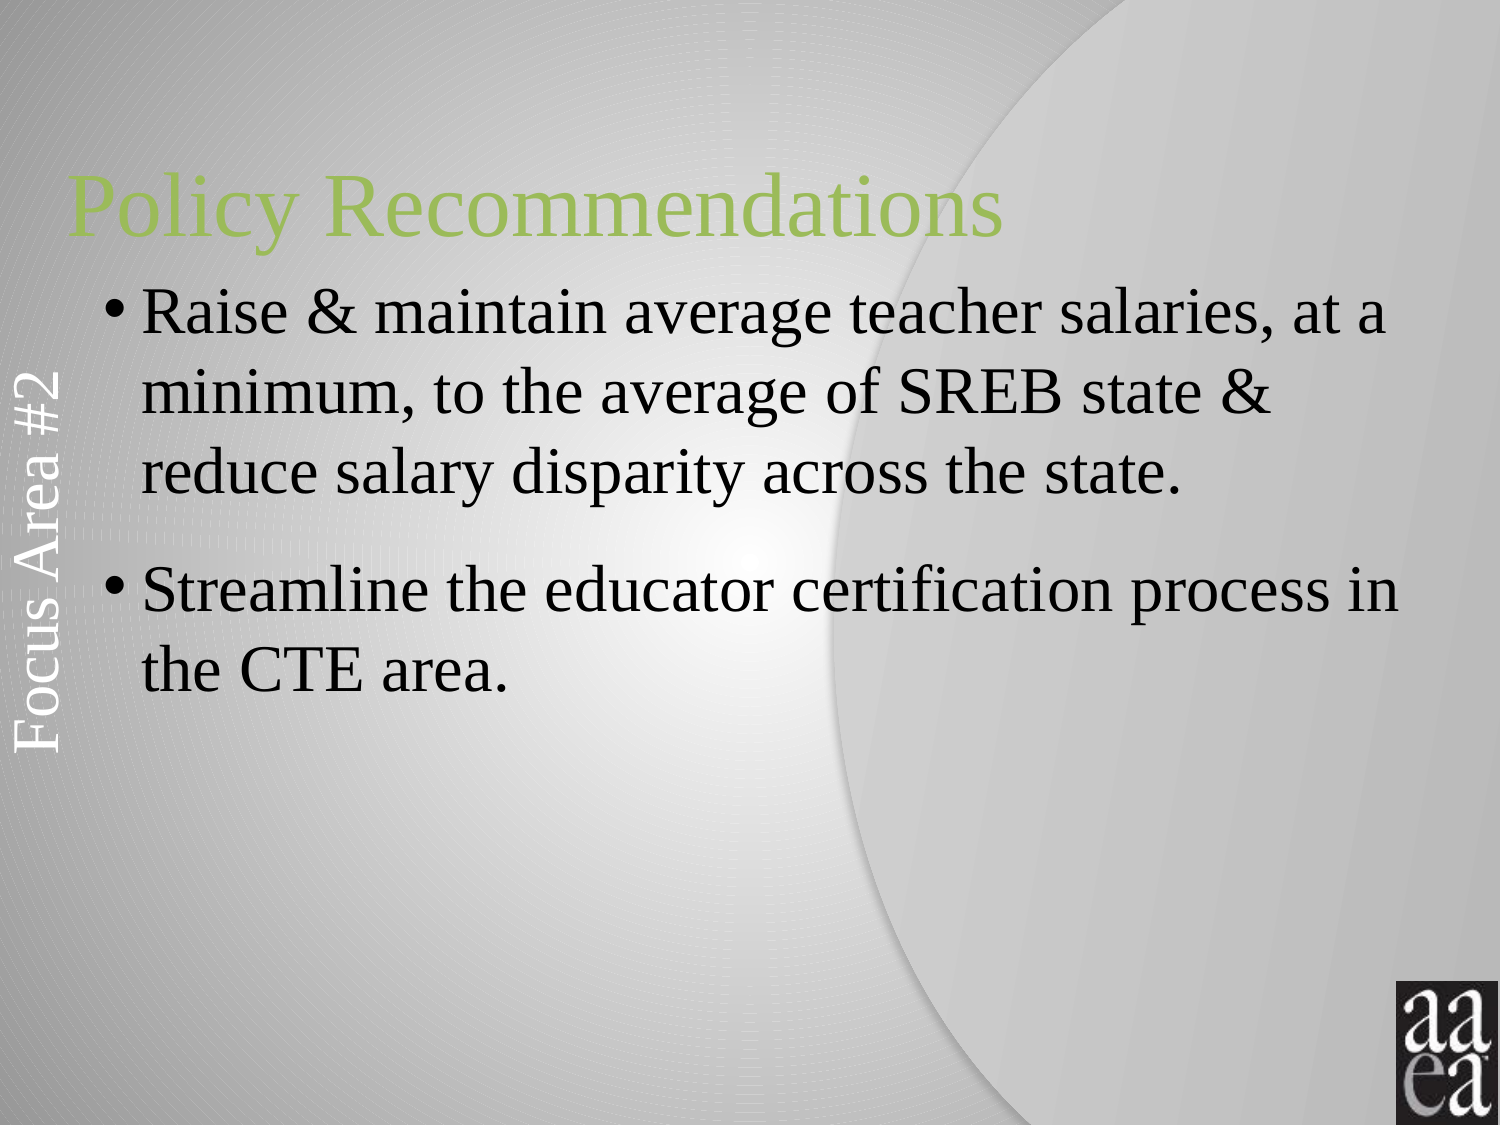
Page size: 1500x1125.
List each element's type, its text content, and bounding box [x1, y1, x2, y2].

list Raise & maintain average teacher salaries, at a minimum, to the average of SREB state & reduce salary disparity across the state. Streamline the educator certification process in the CTE area. [51, 252, 1449, 1000]
picture [1396, 981, 1498, 1125]
title Policy Recommendations [51, 129, 1449, 224]
text_box Focus Area #2 [0, 140, 77, 985]
